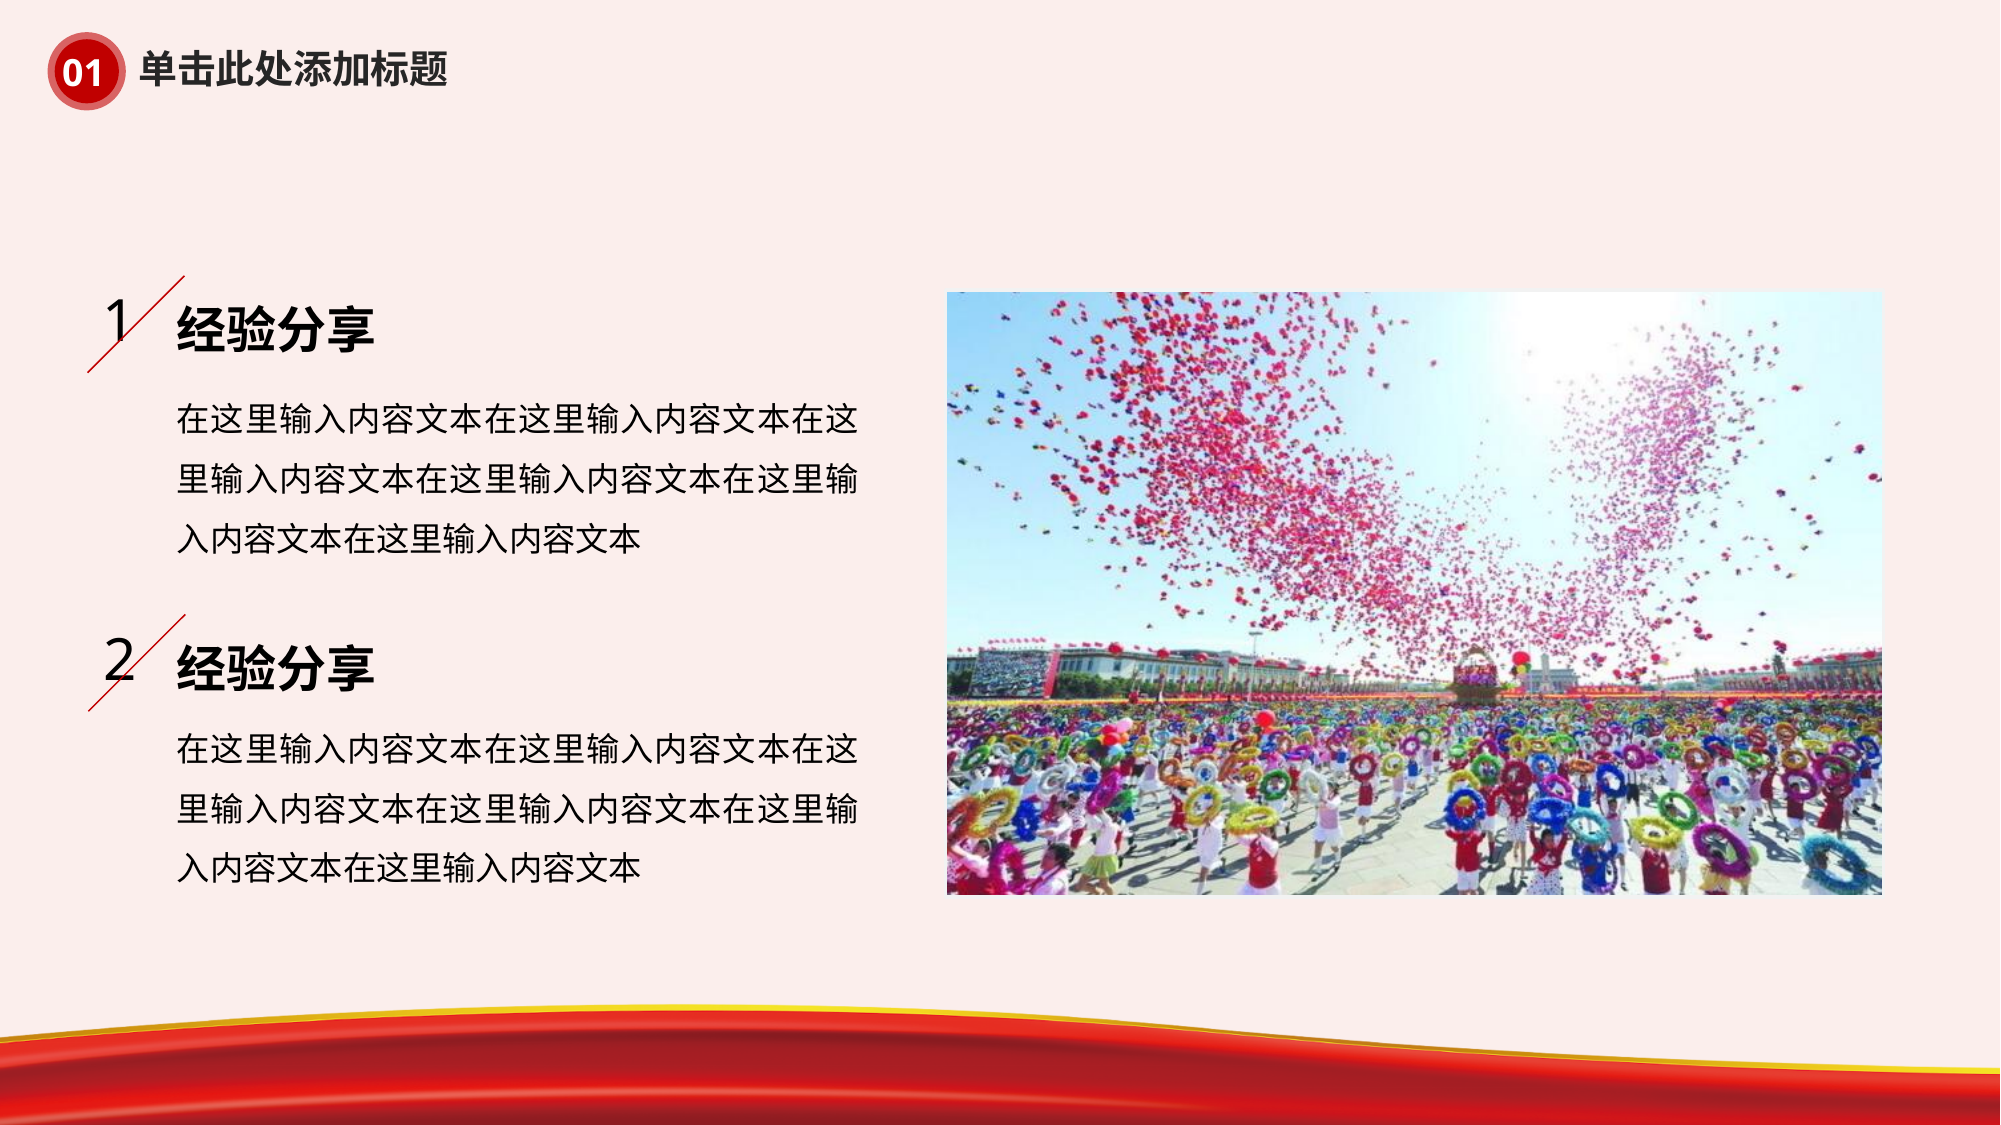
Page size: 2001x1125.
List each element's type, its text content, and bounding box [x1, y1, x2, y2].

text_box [87, 275, 603, 373]
picture [0, 931, 2000, 1125]
text_box 在这里输入内容文本在这里输入内容文本在这里输入内容文本在这里输入内容文本在这里输入内容文本在这里输入内容文本 [161, 370, 875, 566]
text_box [61, 32, 112, 41]
text_box 01 [47, 41, 149, 101]
text_box 单击此处添加标题 [123, 36, 482, 99]
picture [946, 291, 1882, 896]
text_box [88, 614, 392, 712]
text_box 在这里输入内容文本在这里输入内容文本在这里输入内容文本在这里输入内容文本在这里输入内容文本在这里输入内容文本 [161, 700, 875, 895]
text_box [61, 101, 113, 111]
